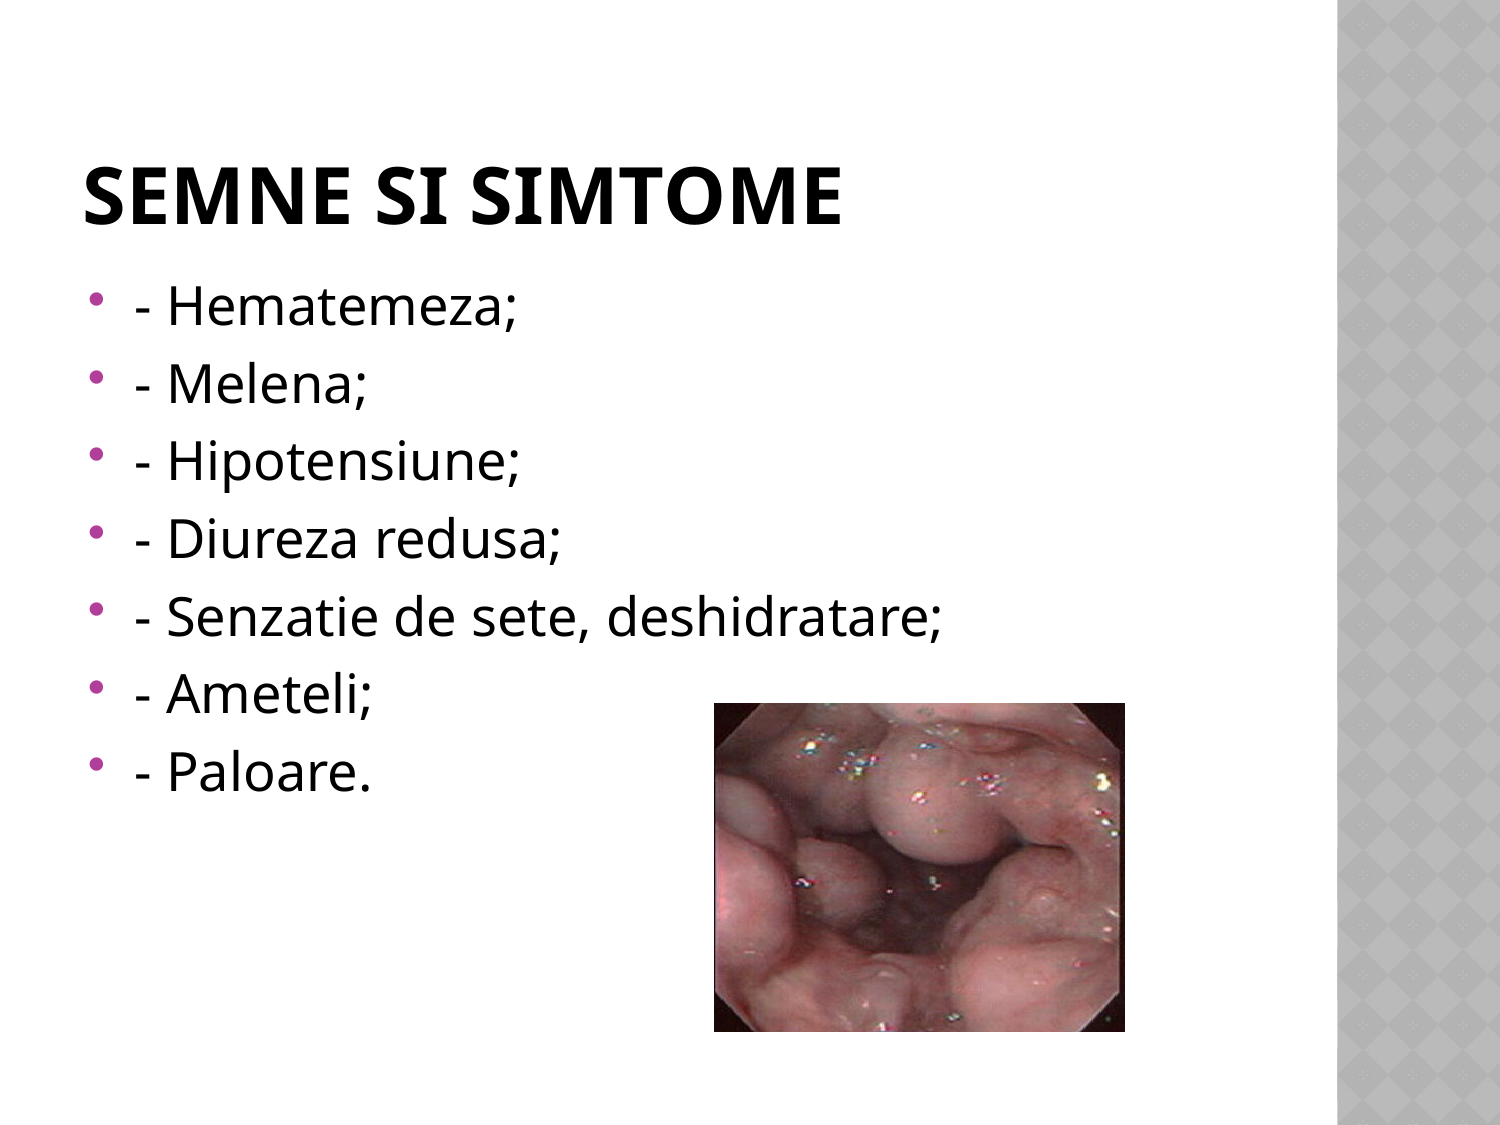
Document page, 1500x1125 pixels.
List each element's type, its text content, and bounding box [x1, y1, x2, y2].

title Semne si simtome [75, 52, 1263, 240]
list - Hematemeza; - Melena; - Hipotensiune; - Diureza redusa; - Senzatie de sete, deshidratare; - Ameteli; - Paloare. [75, 264, 1263, 1059]
picture [714, 702, 1126, 1032]
